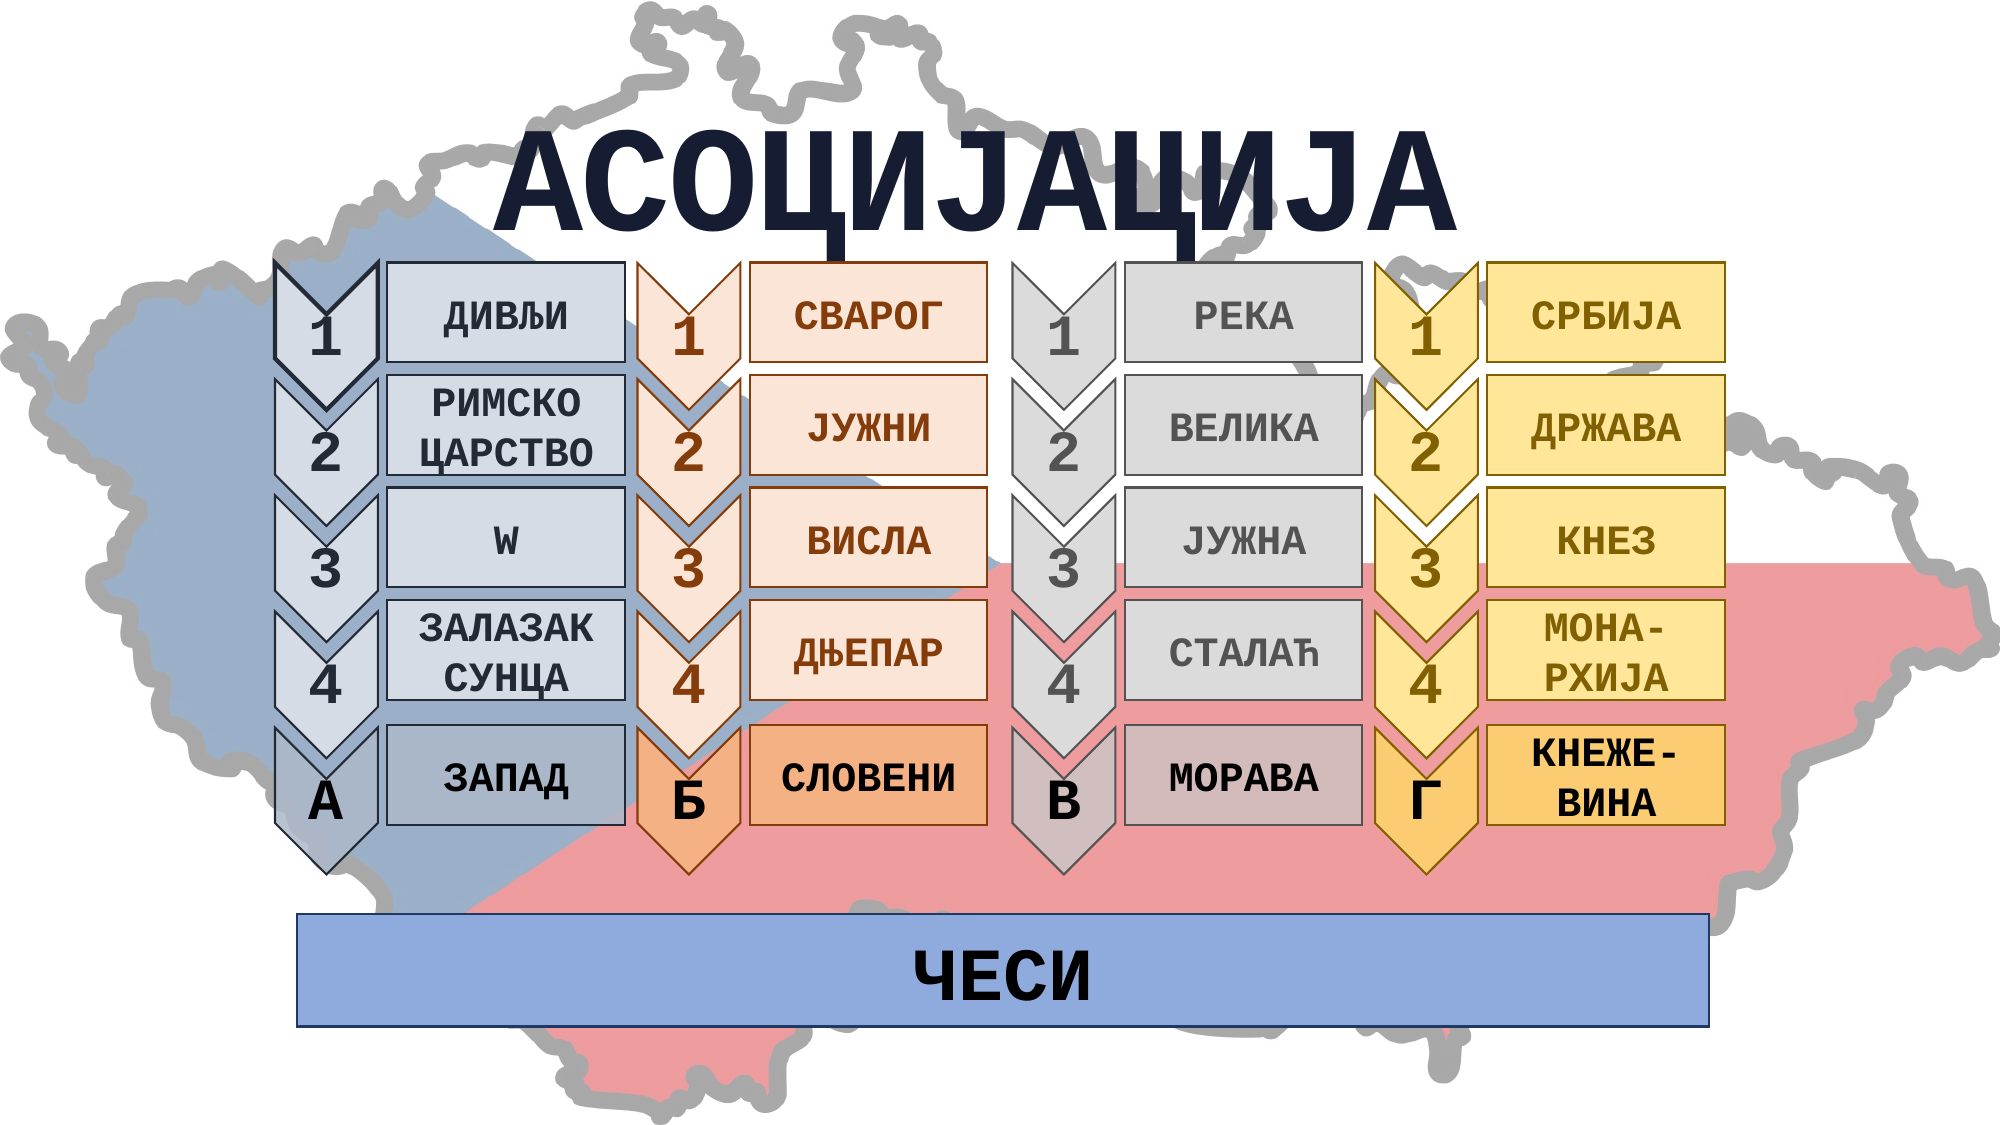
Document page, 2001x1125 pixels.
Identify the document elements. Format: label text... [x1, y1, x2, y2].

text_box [637, 262, 988, 875]
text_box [1374, 262, 1725, 875]
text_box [1012, 262, 1363, 875]
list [274, 262, 626, 875]
text_box ЧЕСИ [296, 913, 1710, 1028]
text_box АСОЦИЈАЦИЈА [343, 105, 1608, 258]
